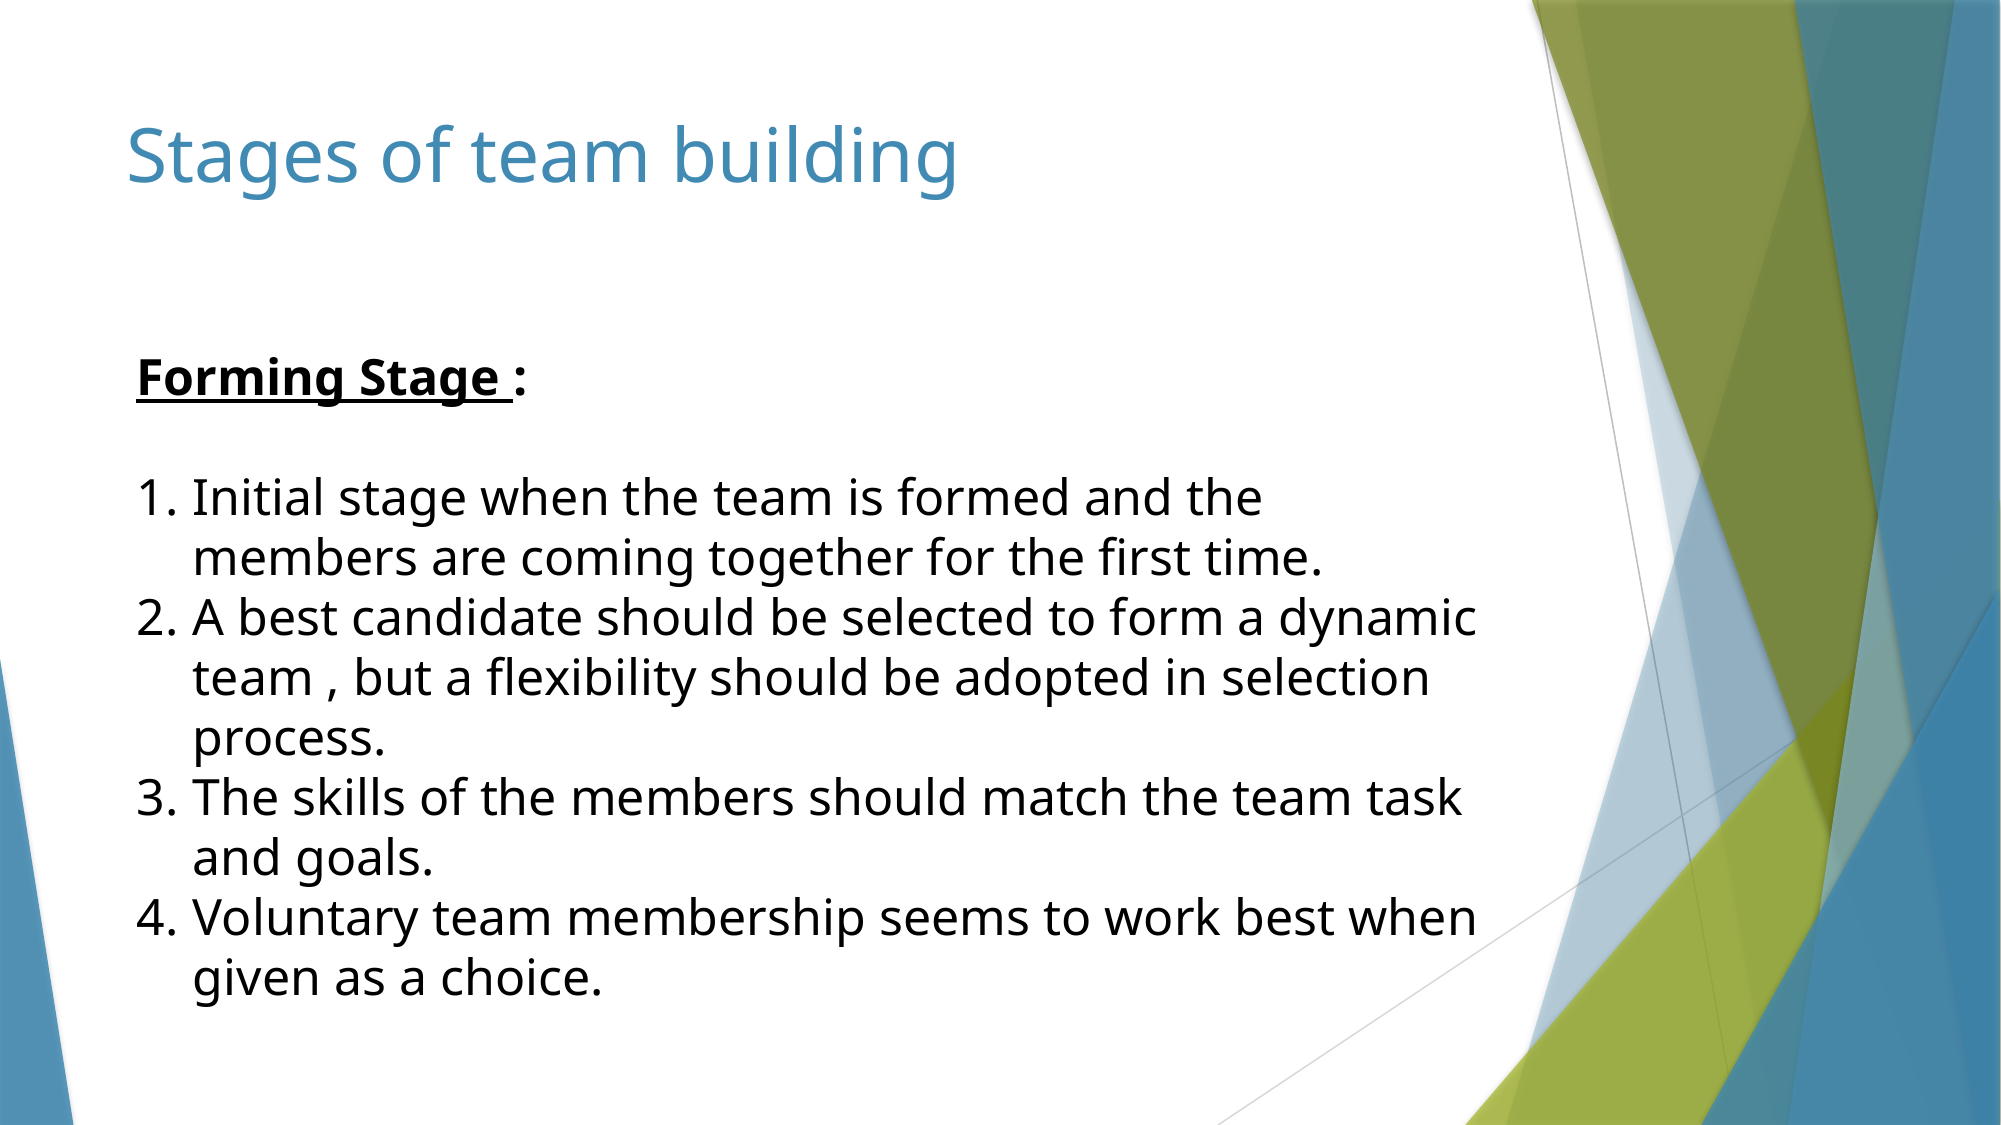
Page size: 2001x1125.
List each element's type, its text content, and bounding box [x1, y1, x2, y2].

title Stages of team building [111, 99, 1522, 317]
text_box Forming Stage : Initial stage when the team is formed and the members are coming together for the first time. A best candidate should be selected to form a dynamic team , but a flexibility should be adopted in selection process. The skills of the members should match the team task and goals. Voluntary team membership seems to work best when given as a choice. [121, 337, 1511, 1013]
